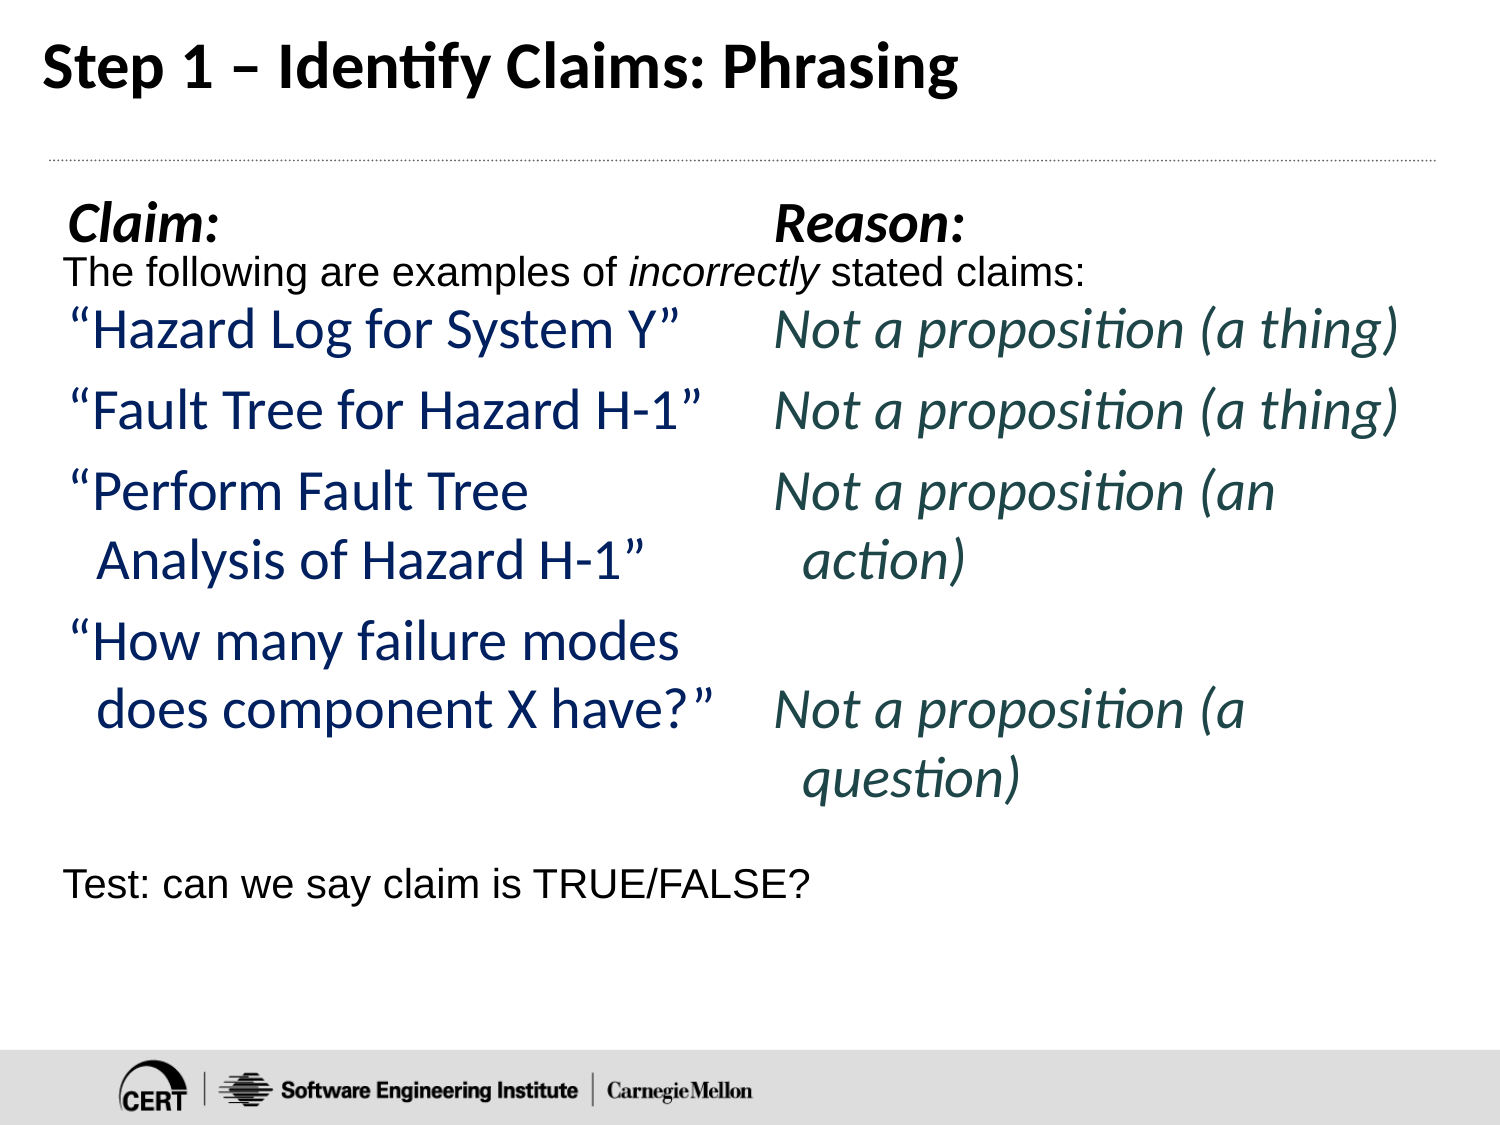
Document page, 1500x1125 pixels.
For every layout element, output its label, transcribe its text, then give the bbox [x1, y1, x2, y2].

picture [102, 1056, 765, 1117]
title Step 1 – Identify Claims: Phrasing [42, 37, 1434, 155]
list Claim: “Hazard Log for System Y” “Fault Tree for Hazard H-1” “Perform Fault Tree Analysis of Hazard H-1” “How many failure modes does component X have?” [49, 187, 732, 1001]
text_box The following are examples of incorrectly stated claims: [62, 237, 1350, 303]
list Reason: Not a proposition (a thing) Not a proposition (a thing) Not a proposition (an action) Not a proposition (a question) [755, 187, 1438, 1001]
text_box Test: can we say claim is TRUE/FALSE? [62, 849, 1350, 915]
